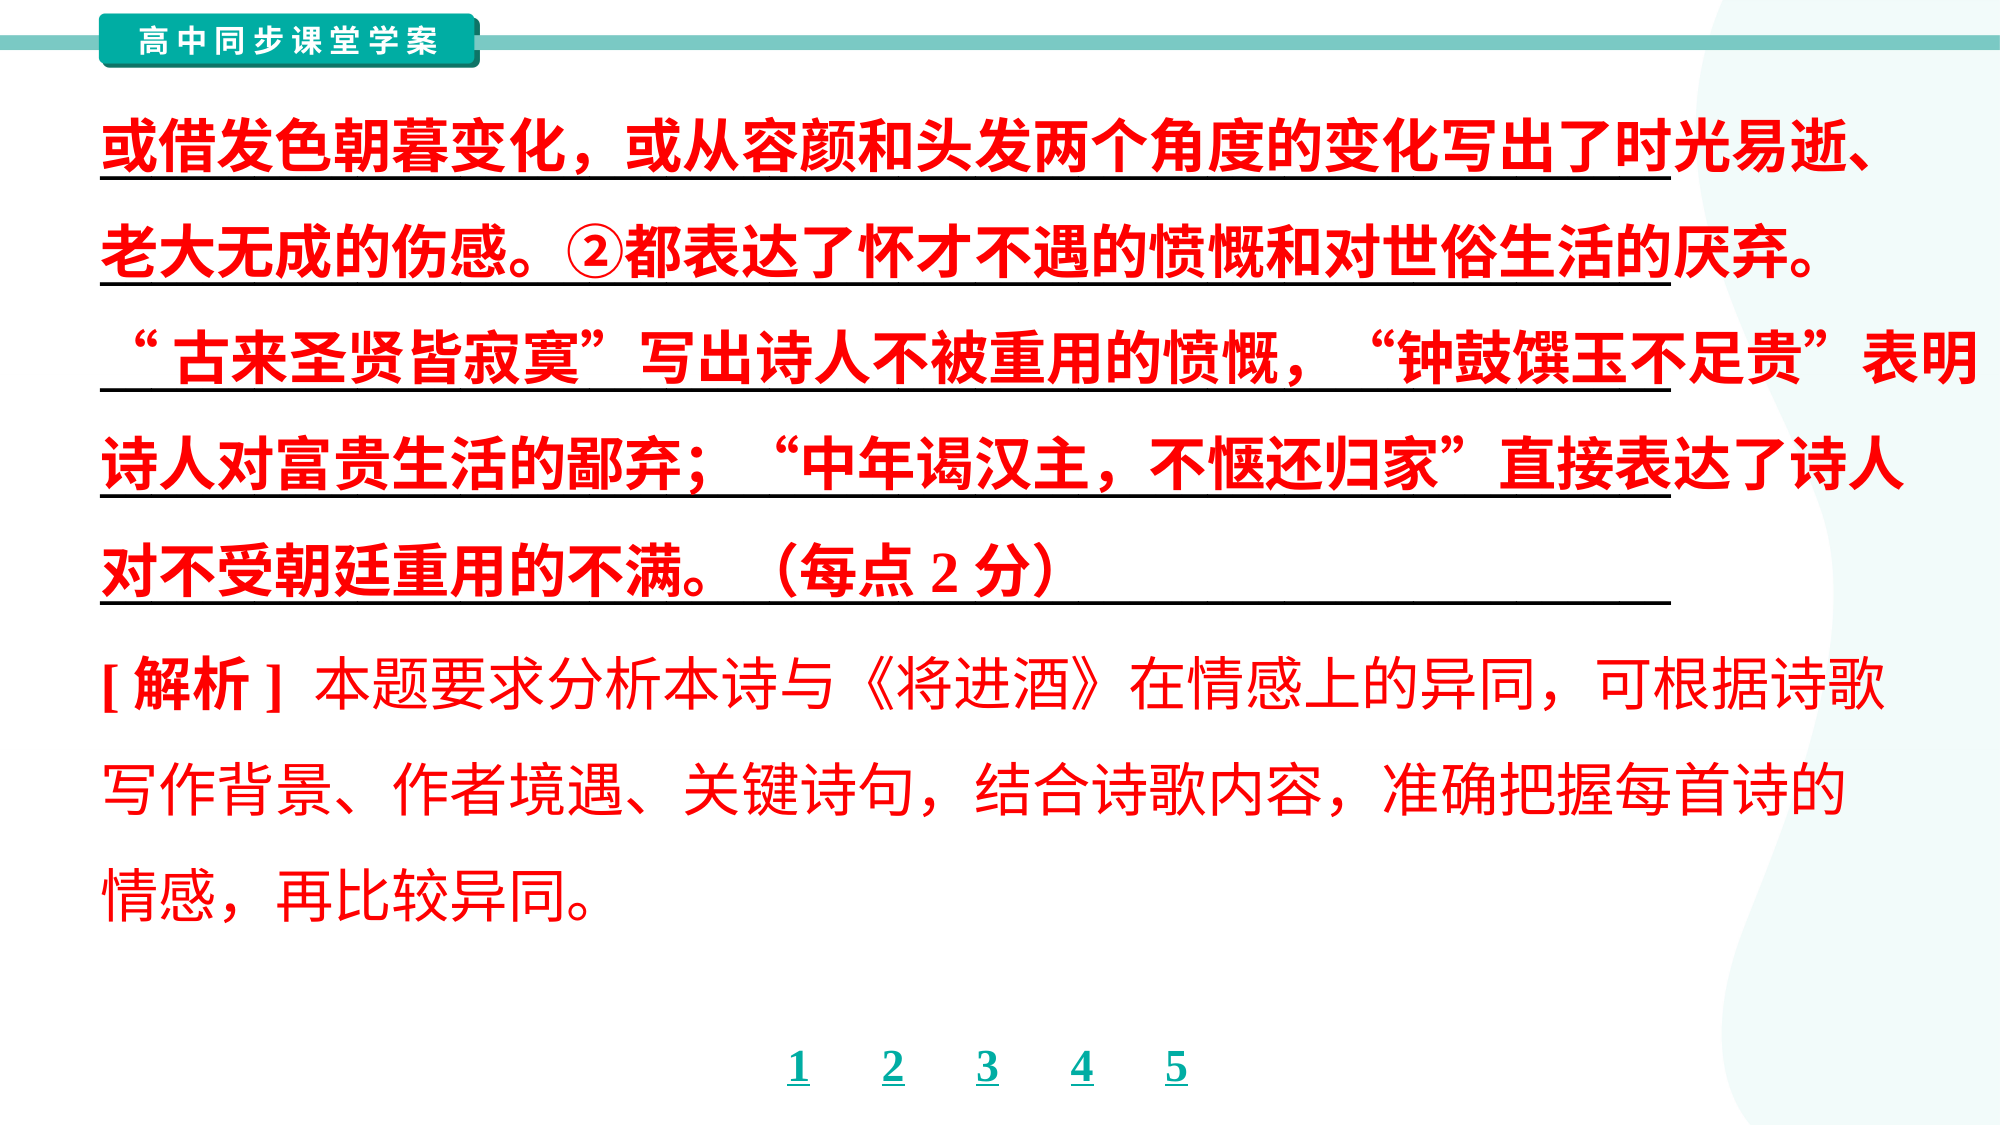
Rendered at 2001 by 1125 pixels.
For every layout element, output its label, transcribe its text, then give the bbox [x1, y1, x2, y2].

text_box [解析] 本题要求分析本诗与《将进酒》在情感上的异同，可根据诗歌 写作背景、作者境遇、关键诗句，结合诗歌内容，准确把握每首诗的 情感，再比较异同。 [100, 610, 1899, 930]
picture [0, 0, 2000, 1125]
text_box 或借发色朝暮变化，或从容颜和头发两个角度的变化写出了时光易逝、 老大无成的伤感。②都表达了怀才不遇的愤慨和对世俗生活的厌弃。 “古来圣贤皆寂寞”写出诗人不被重用的愤慨，“钟鼓馔玉不足贵”表明 诗人对富贵生活的鄙弃；“中年谒汉主，不惬还归家”直接表达了诗人 对不受朝廷重用的不满。（每点2分） [100, 72, 1899, 604]
text_box _____________________________________________________________ _____________________________________________________________ _____________________________________________________________ _____________________________________________________________ _____________________________________________________________ [100, 604, 1899, 608]
